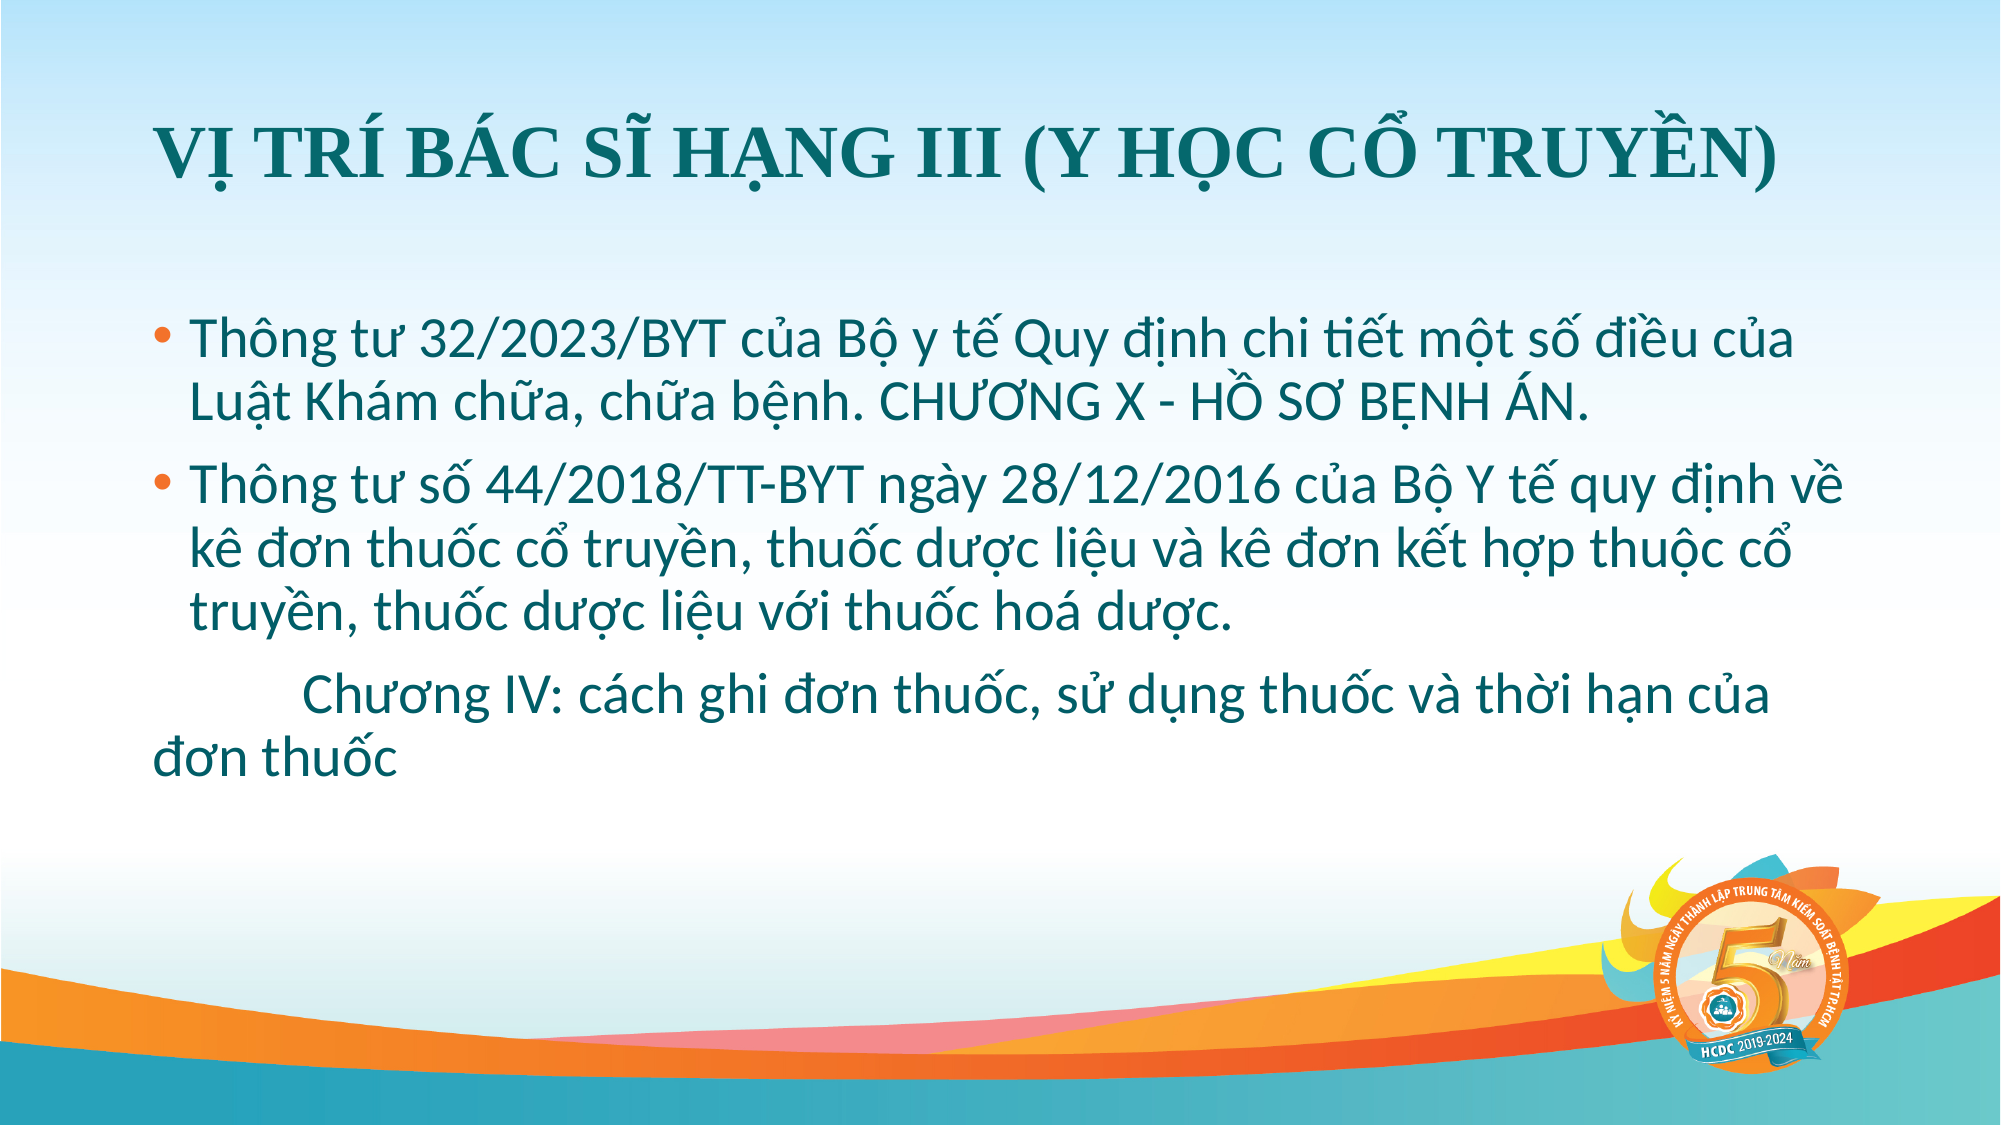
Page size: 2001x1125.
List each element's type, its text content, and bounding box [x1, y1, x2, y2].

title VỊ TRÍ BÁC SĨ HẠNG III (Y HỌC CỔ TRUYỀN) [137, 44, 1863, 262]
list Thông tư 32/2023/BYT của Bộ y tế Quy định chi tiết một số điều của Luật Khám chữa, chữa bệnh. CHƯƠNG X - HỒ SƠ BỆNH ÁN. Thông tư số 44/2018/TT-BYT ngày 28/12/2016 của Bộ Y tế quy định về kê đơn thuốc cổ truyền, thuốc dược liệu và kê đơn kết hợp thuộc cổ truyền, thuốc dược liệu với thuốc hoá dược. Chương IV: cách ghi đơn thuốc, sử dụng thuốc và thời hạn của đơn thuốc [137, 299, 1863, 1014]
picture [0, 0, 2001, 1125]
